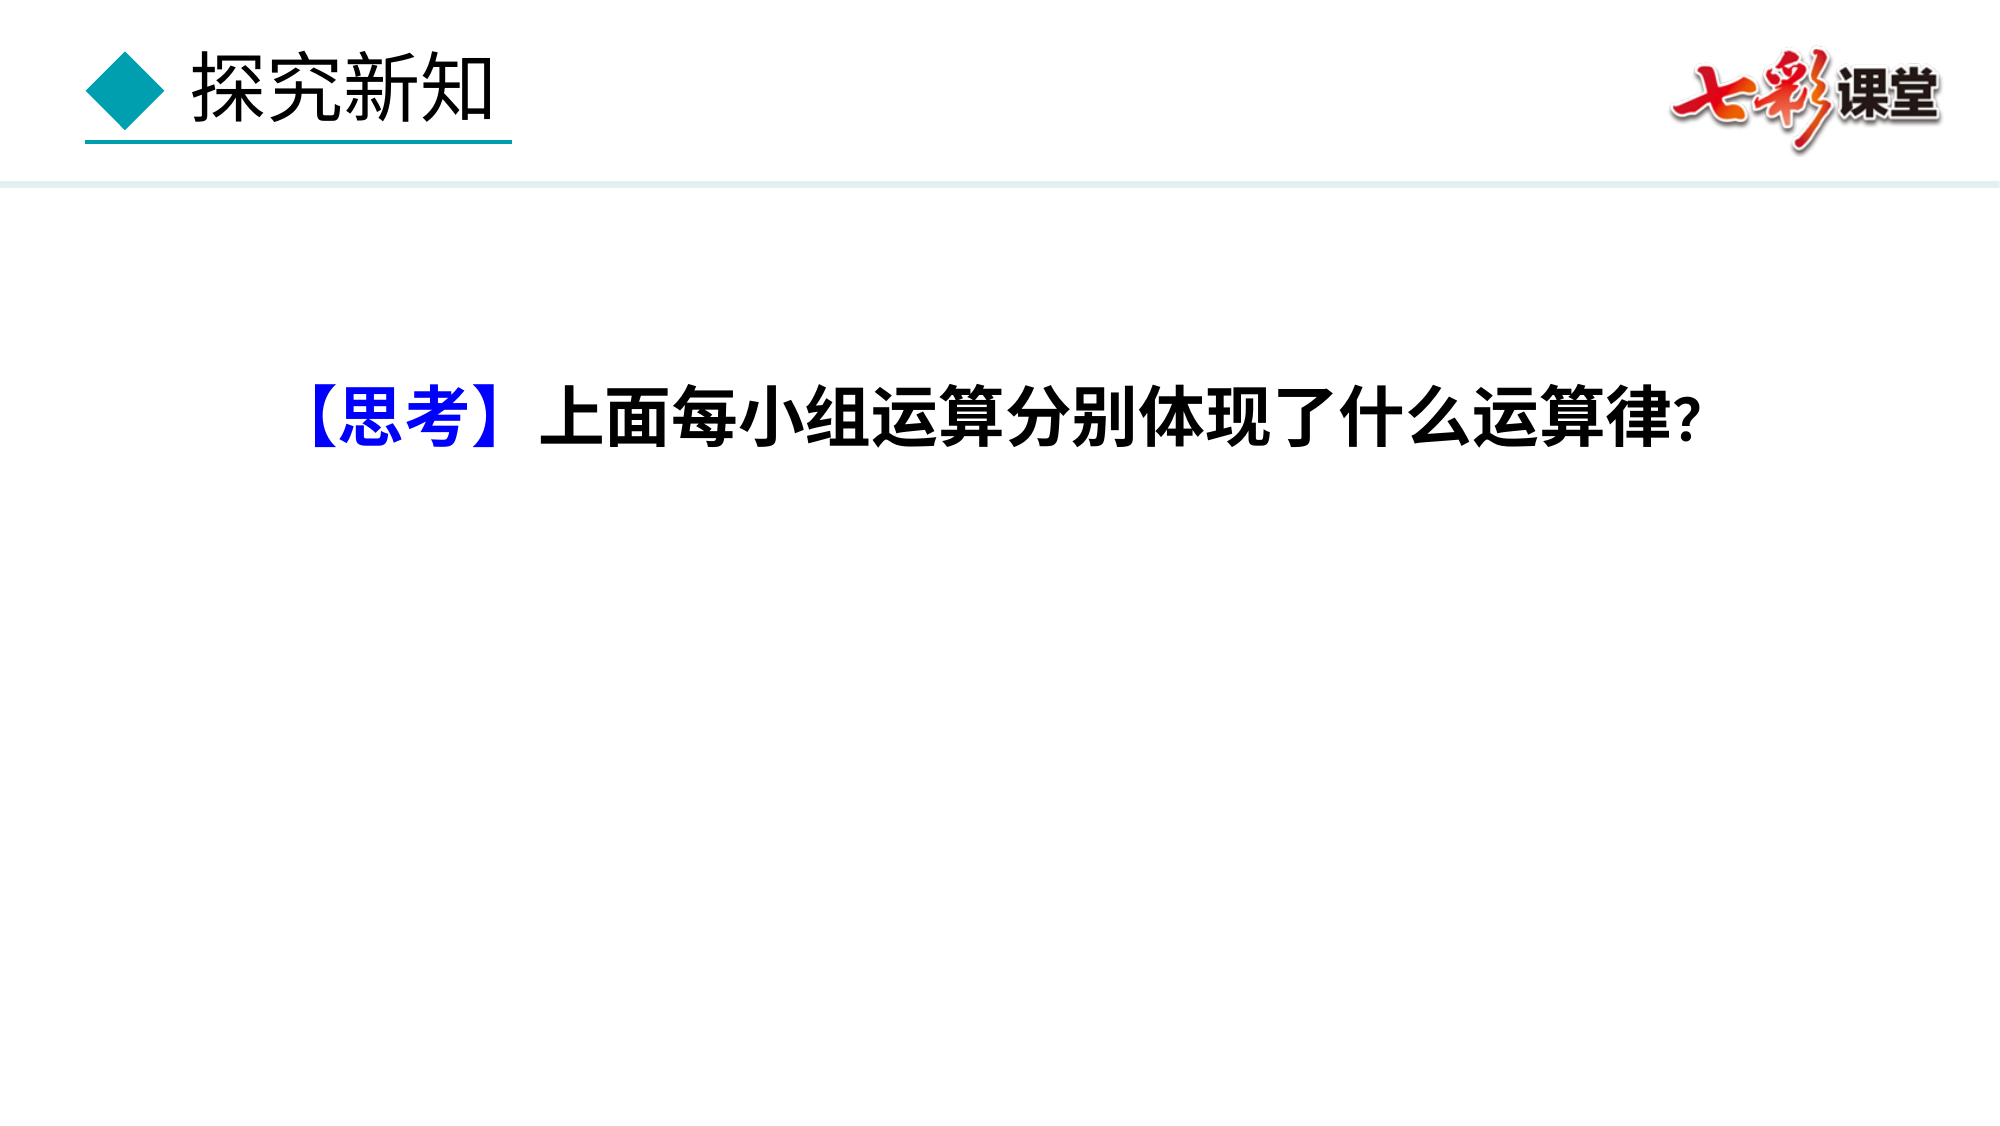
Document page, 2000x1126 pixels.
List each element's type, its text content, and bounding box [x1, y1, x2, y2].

picture [1666, 42, 1948, 157]
text_box 【思考】上面每小组运算分别体现了什么运算律？ [251, 364, 1752, 465]
